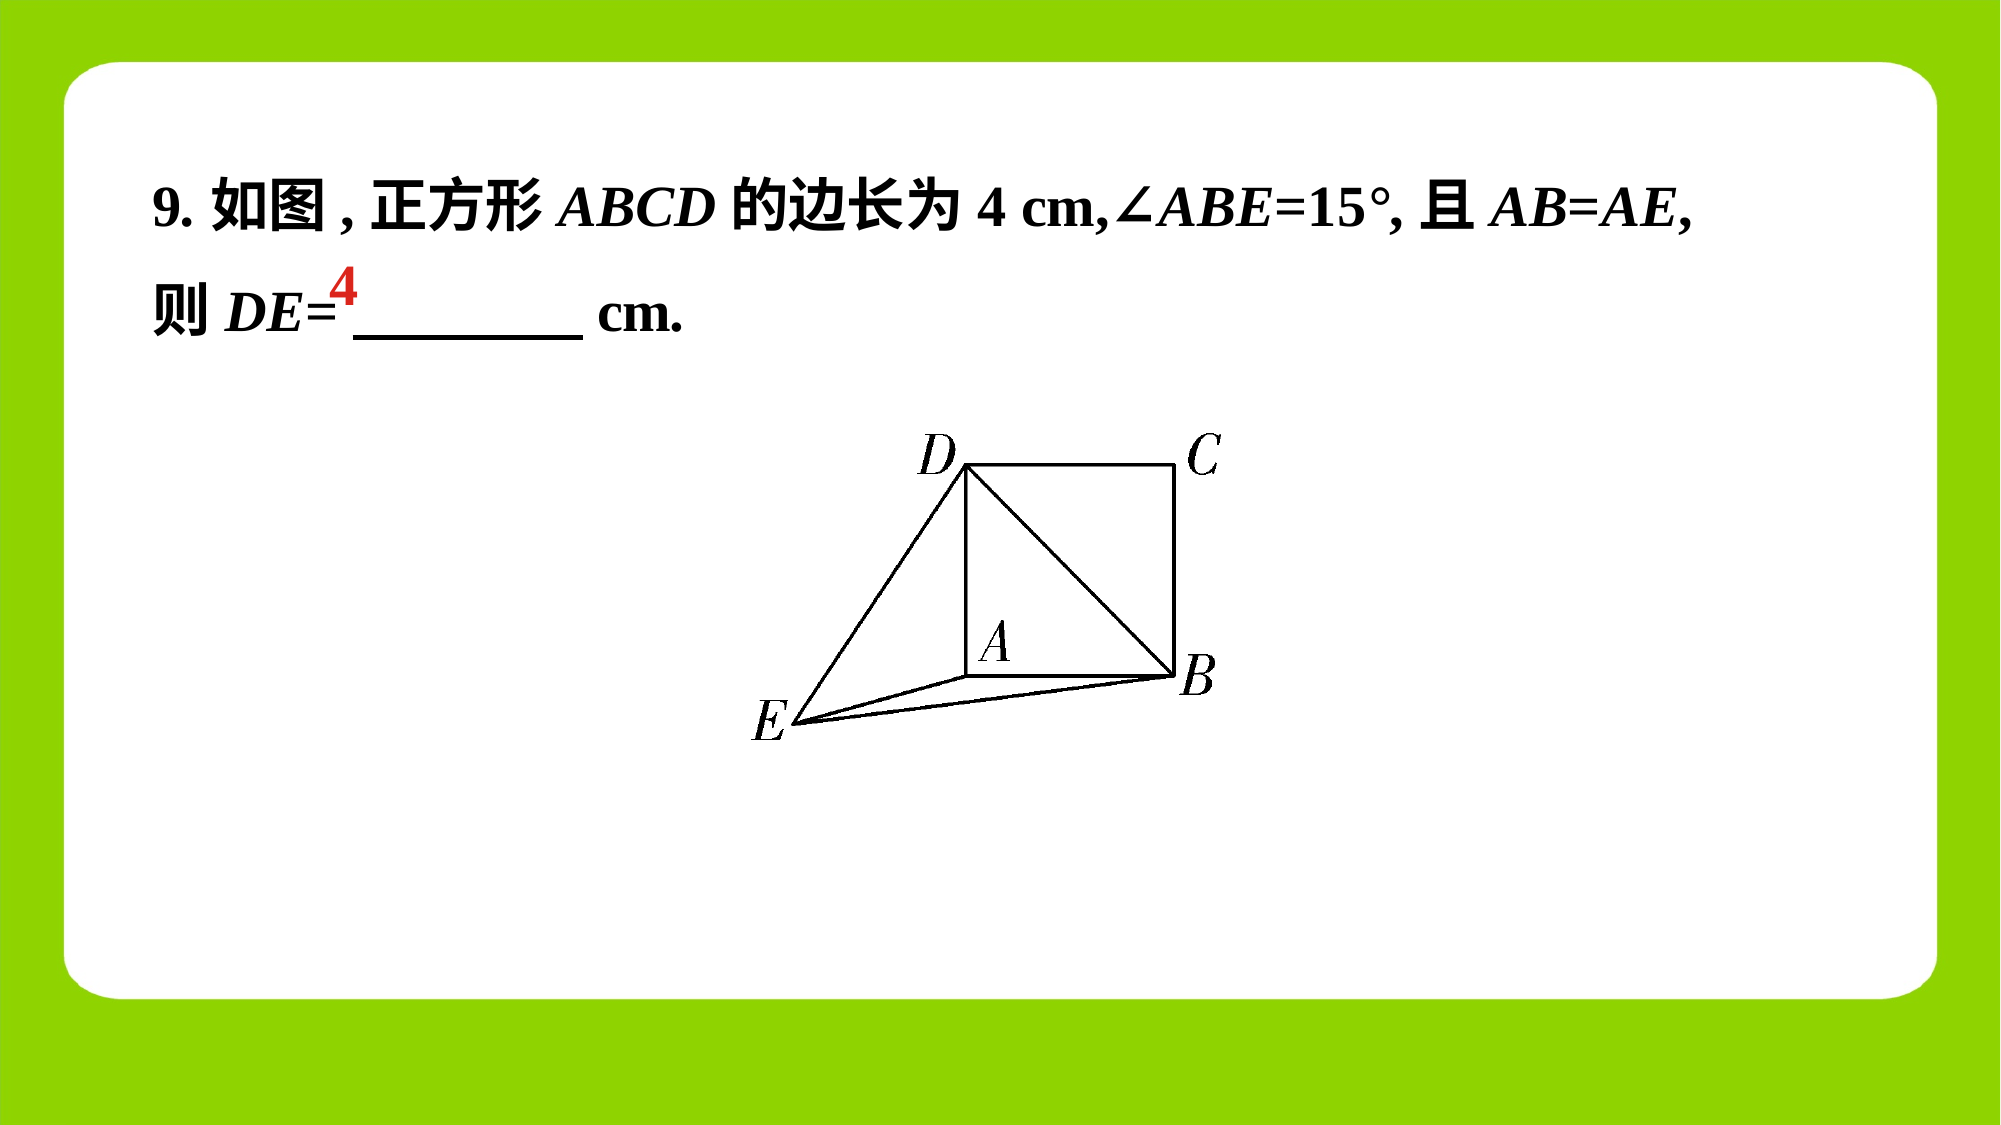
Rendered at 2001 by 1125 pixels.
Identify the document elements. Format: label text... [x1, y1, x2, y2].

text_box 9.如图,正方形ABCD的边长为4 cm,∠ABE=15°,且AB=AE,则DE= cm. [137, 125, 1721, 350]
picture [0, 0, 2001, 1125]
